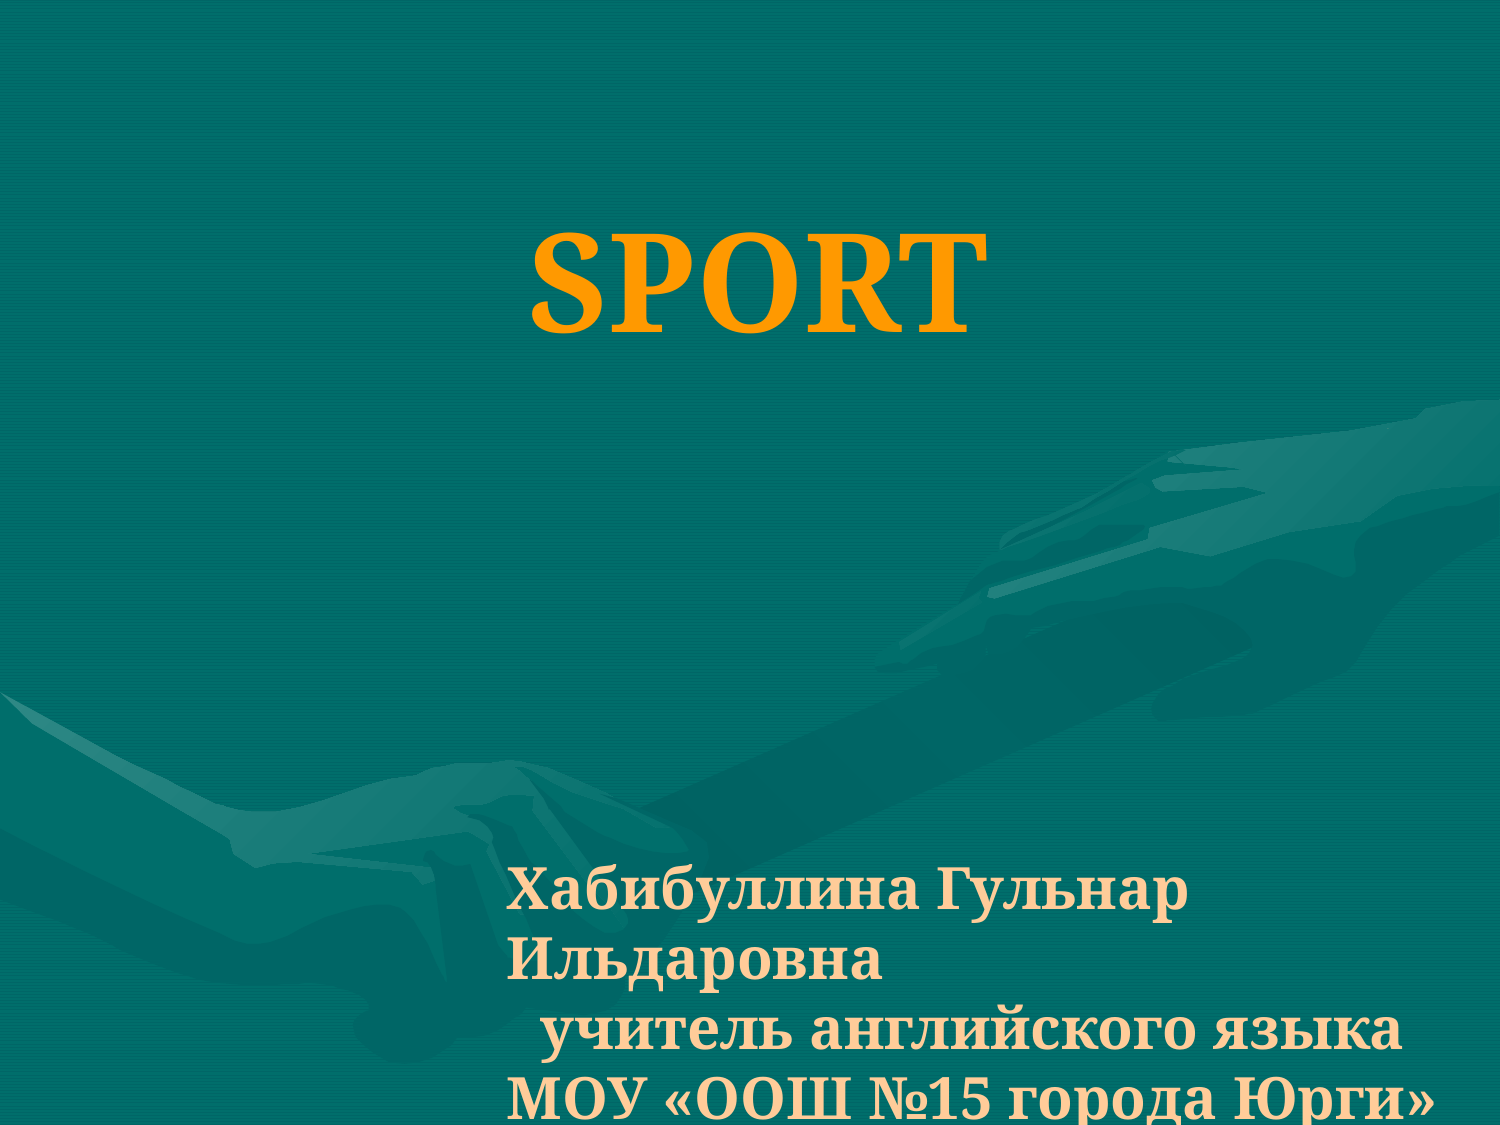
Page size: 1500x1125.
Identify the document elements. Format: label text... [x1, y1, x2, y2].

text_box Хабибуллина Гульнар Ильдаровна учитель английского языка МОУ «ООШ №15 города Юрги» [492, 843, 1453, 1125]
text_box SPORT [513, 187, 1004, 368]
